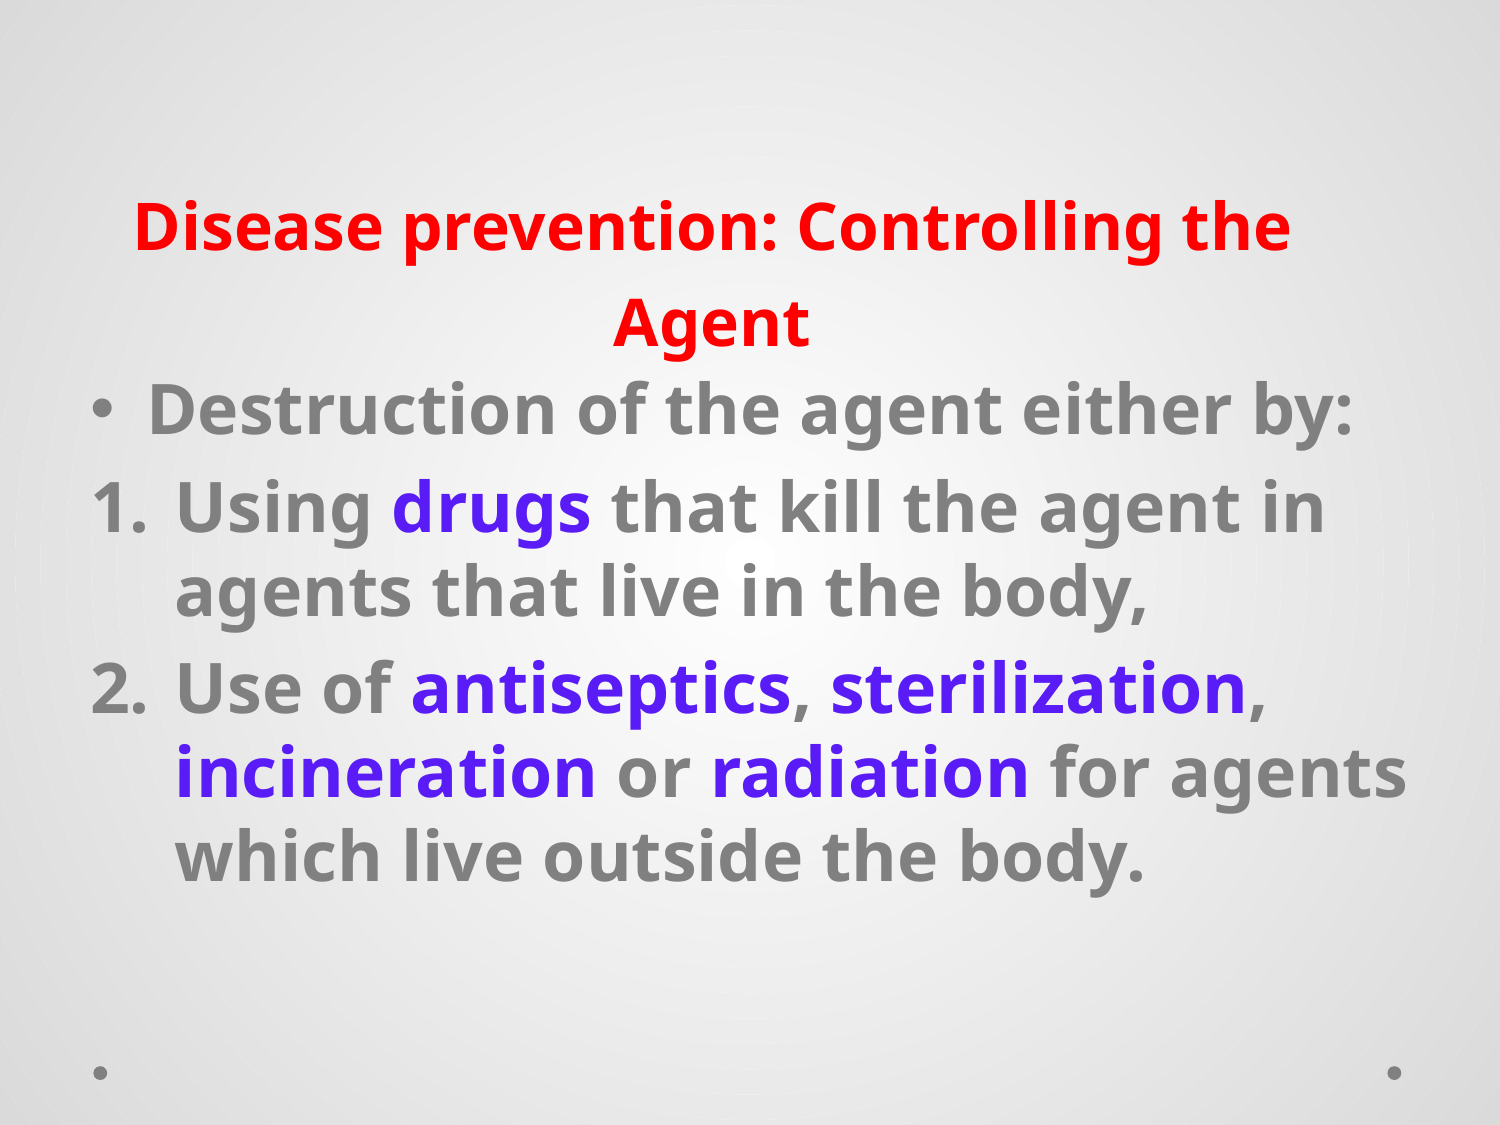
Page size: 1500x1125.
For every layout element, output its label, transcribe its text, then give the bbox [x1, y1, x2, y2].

title Disease prevention: Controlling the Agent [37, 62, 1388, 488]
list Destruction of the agent either by: Using drugs that kill the agent in agents that live in the body, Use of antiseptics, sterilization, incineration or radiation for agents which live outside the body. [75, 357, 1425, 1025]
